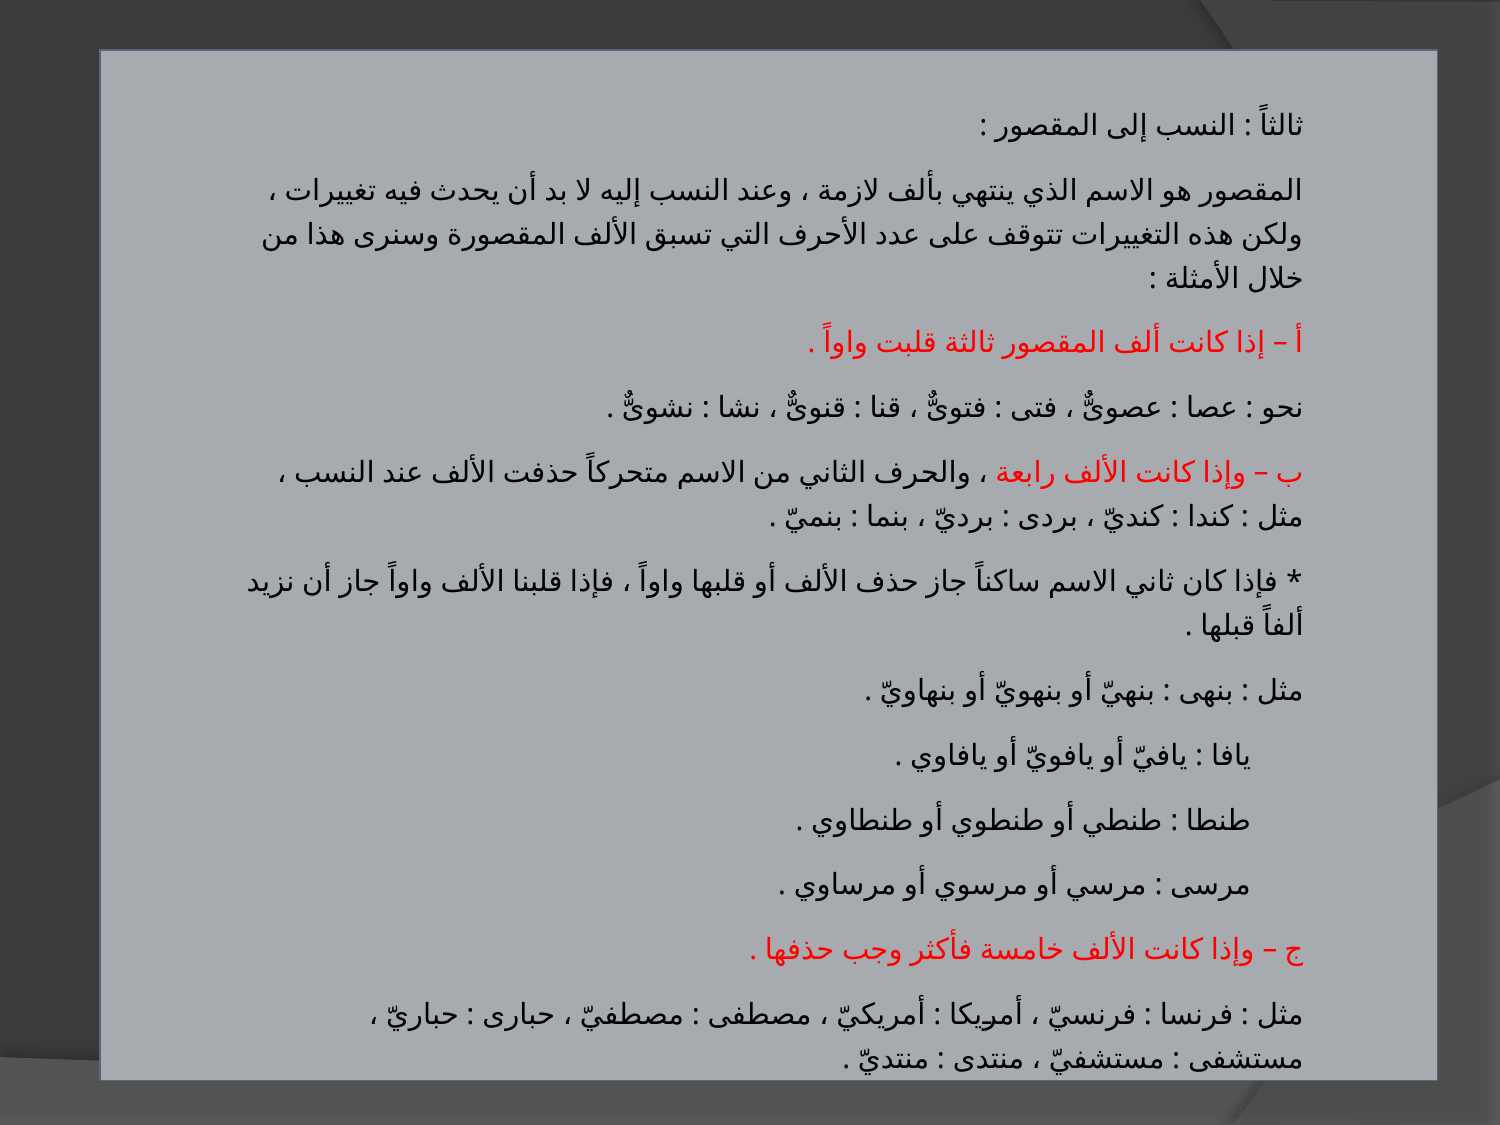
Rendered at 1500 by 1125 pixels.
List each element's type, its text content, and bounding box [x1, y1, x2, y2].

table_header ثالثاً : النسب إلى المقصور : المقصور هو الاسم الذي ينتهي بألف لازمة ، وعند النسب إليه لا بد أن يحدث فيه تغييرات ، ولكن هذه التغييرات تتوقف على عدد الأحرف التي تسبق الألف المقصورة وسنرى هذا من خلال الأمثلة : أ – إذا كانت ألف المقصور ثالثة قلبت واواً . نحو : عصا : عصوىٌّ ، فتى : فتوىٌّ ، قنا : قنوىٌّ ، نشا : نشوىٌّ . ب – وإذا كانت الألف رابعة ، والحرف الثاني من الاسم متحركاً حذفت الألف عند النسب ، مثل : كندا : كنديّ ، بردى : برديّ ، بنما : بنميّ . * فإذا كان ثاني الاسم ساكناً جاز حذف الألف أو قلبها واواً ، فإذا قلبنا الألف واواً جاز أن نزيد ألفاً قبلها . مثل : بنهى : بنهيّ أو بنهويّ أو بنهاويّ . يافا : يافيّ أو يافويّ أو يافاوي . طنطا : طنطي أو طنطوي أو طنطاوي . مرسى : مرسي أو مرسوي أو مرساوي . ج – وإذا كانت الألف خامسة فأكثر وجب حذفها . مثل : فرنسا : فرنسيّ ، أمريكا : أمريكيّ ، مصطفى : مصطفيّ ، حبارى : حباريّ ، مستشفى : مستشفيّ ، منتدى : منتديّ . [101, 51, 1437, 1080]
